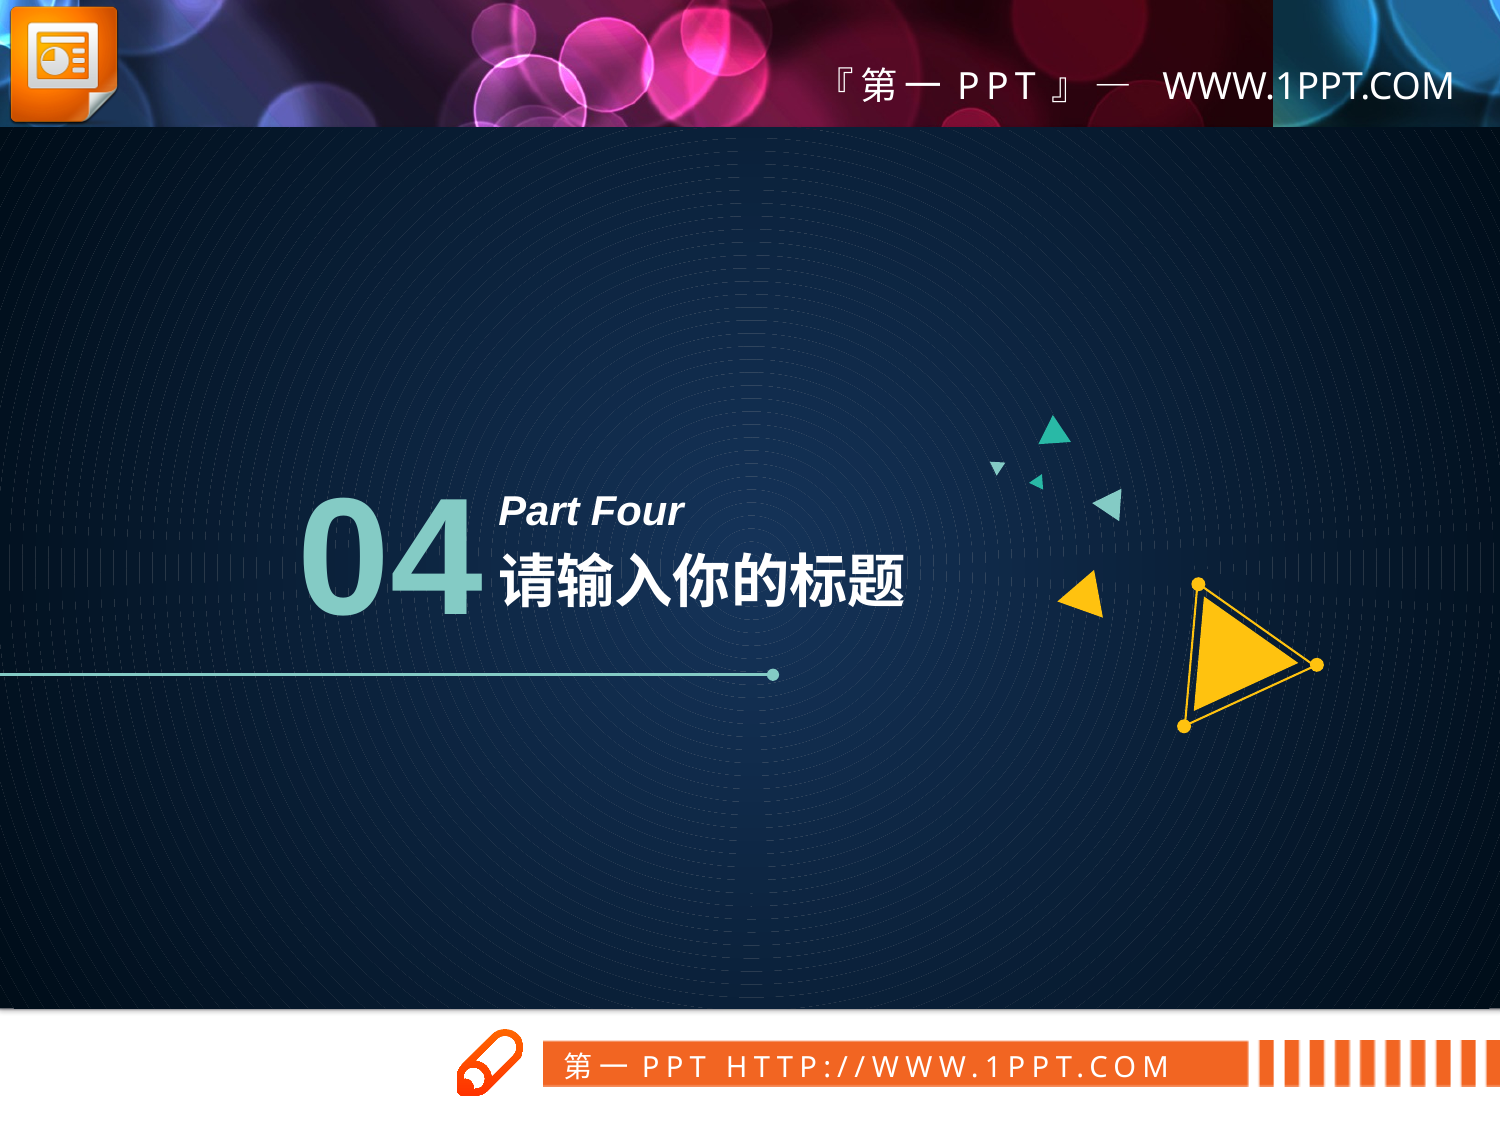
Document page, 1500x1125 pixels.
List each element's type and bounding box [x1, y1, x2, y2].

text_box [0, 446, 1341, 717]
picture [0, 0, 1500, 127]
picture [543, 1040, 1500, 1087]
